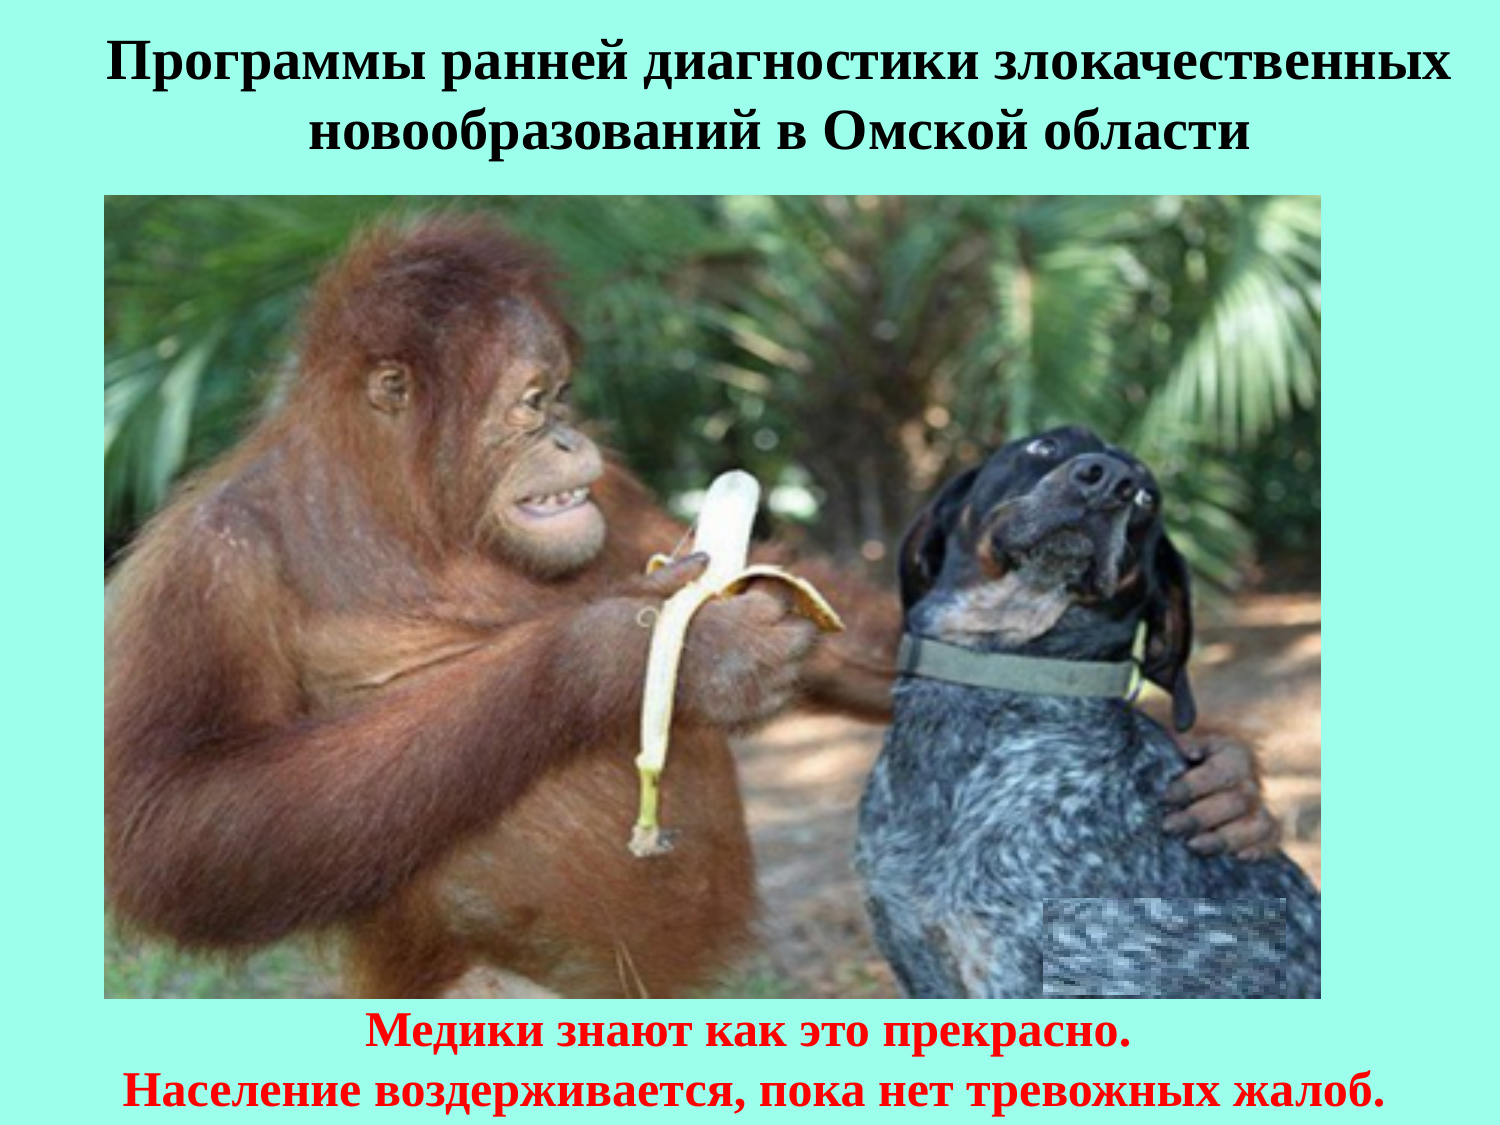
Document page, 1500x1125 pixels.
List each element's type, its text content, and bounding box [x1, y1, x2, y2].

text_box Программы ранней диагностики злокачественных новообразований в Омской области [59, 32, 1500, 151]
picture [103, 195, 1321, 999]
text_box Медики знают как это прекрасно. Население воздерживается, пока нет тревожных жалоб. [51, 988, 1457, 1124]
